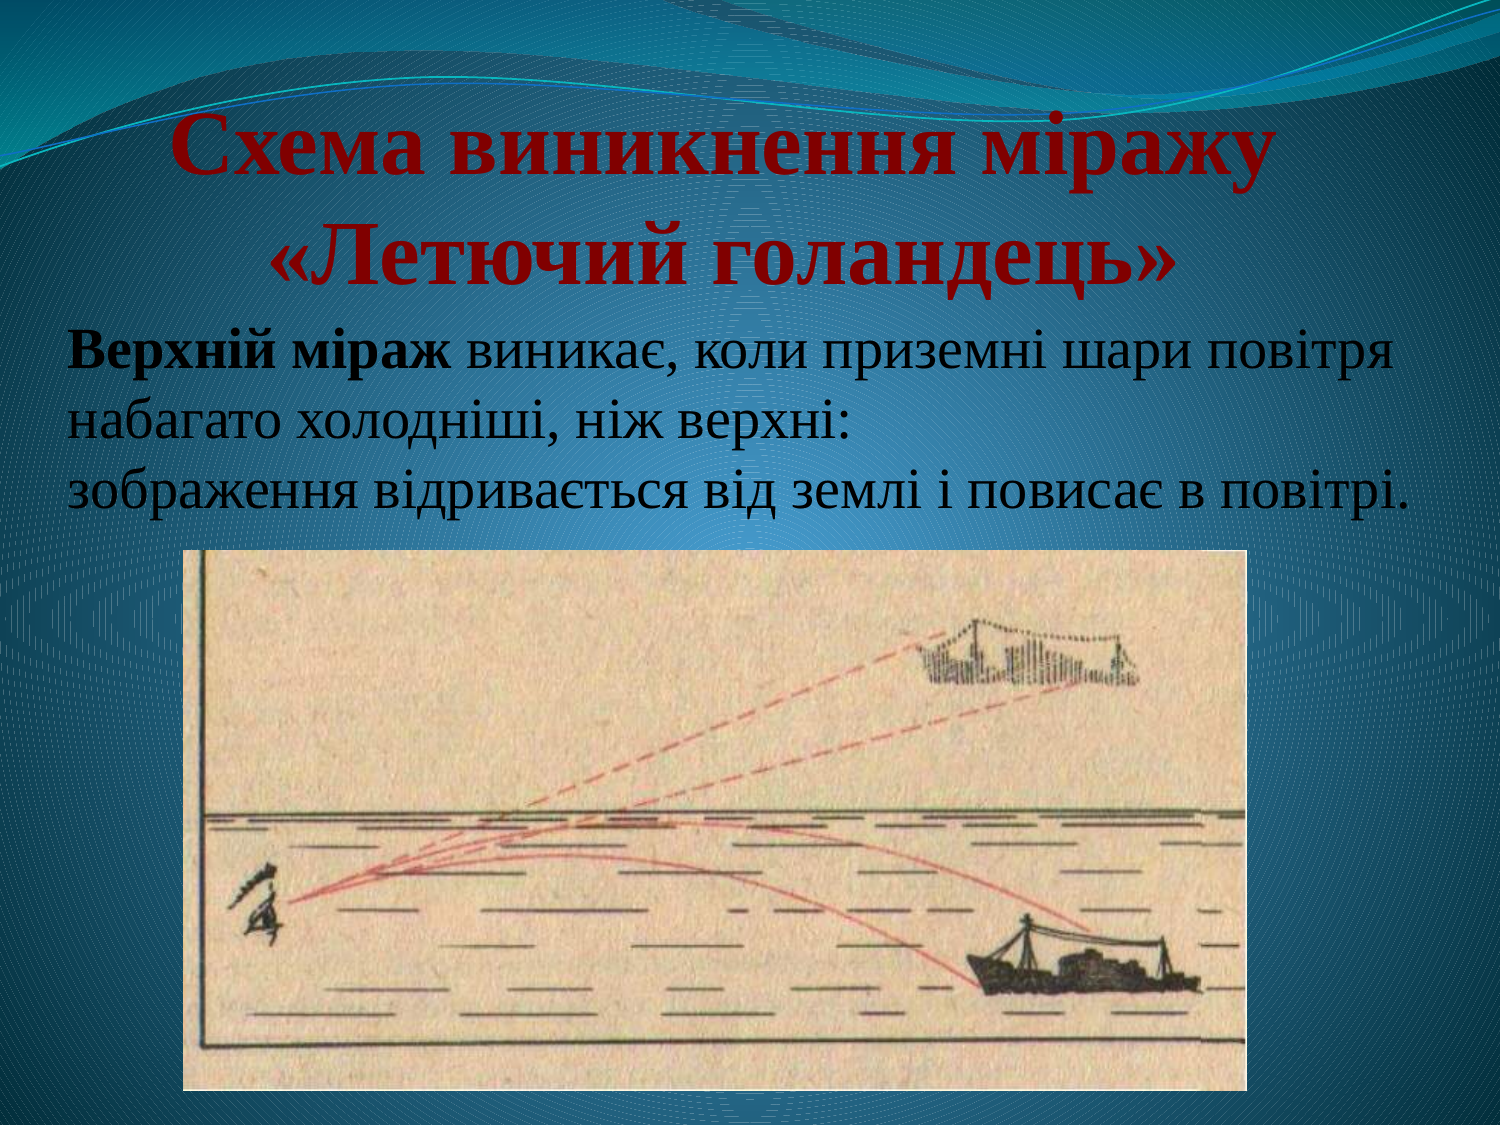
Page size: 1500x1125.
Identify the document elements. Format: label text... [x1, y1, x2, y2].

picture [182, 550, 1247, 1091]
title Схема виникнення міражу «Летючий голандець» [29, 89, 1419, 303]
text_box Верхній міраж виникає, коли приземні шари повітря набагато холодніші, ніж верхні: зображення відривається від землі і повисає в повітрі. [53, 302, 1436, 528]
